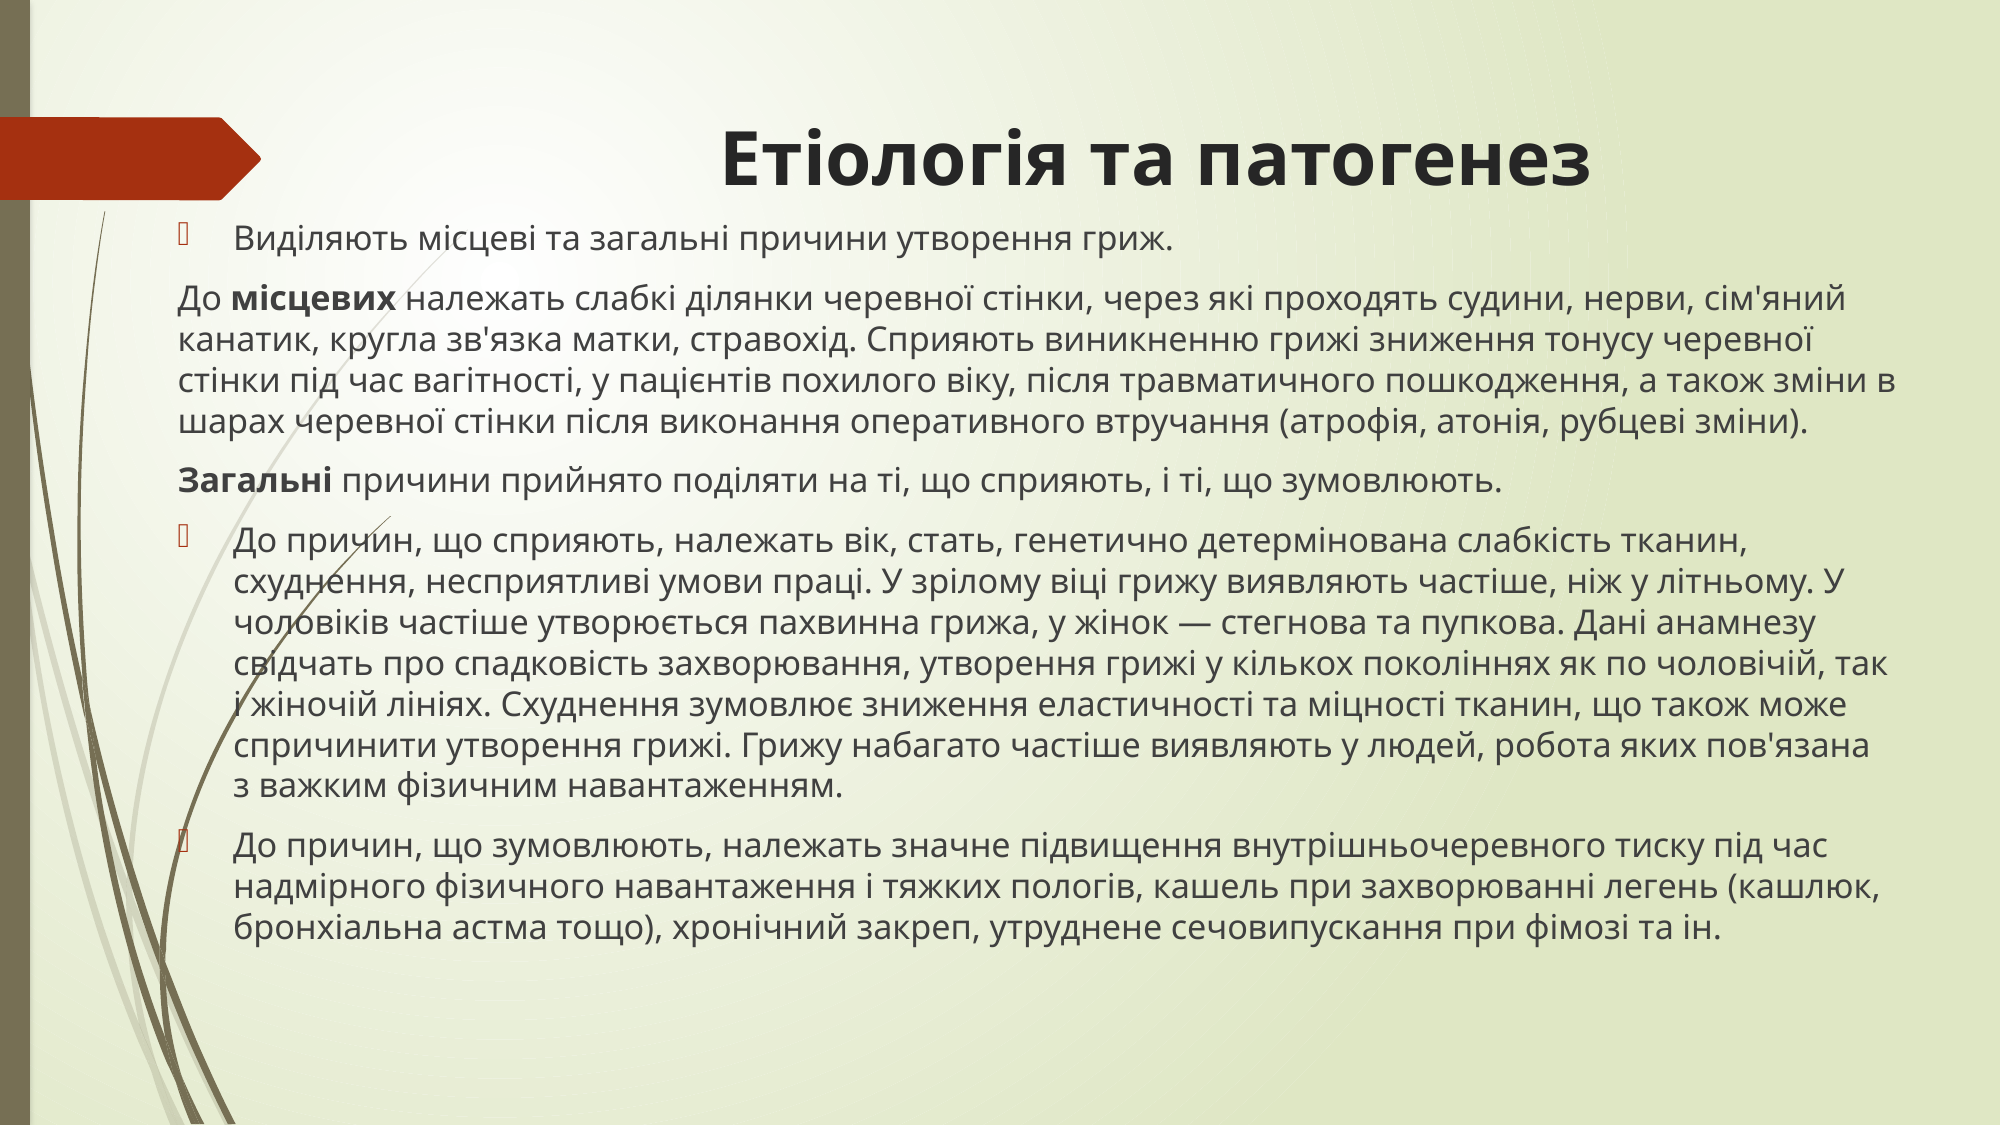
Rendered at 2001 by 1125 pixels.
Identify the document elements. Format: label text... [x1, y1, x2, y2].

title Етіологія та патогенез [425, 102, 1888, 209]
list Виділяють місцеві та загальні причини утворення гриж. До місцевих належать слабкі ділянки черевної стінки, через які проходять судини, нерви, сім'яний канатик, кругла зв'язка матки, стравохід. Сприяють виникненню грижі зниження тонусу черевної стінки під час вагітності, у пацієнтів похилого віку, після травматичного пошкодження, а також зміни в шарах черевної стінки після виконання оперативного втручання (атрофія, атонія, рубцеві зміни). Загальні причини прийнято поділяти на ті, що сприяють, і ті, що зумовлюють. До причин, що сприяють, належать вік, стать, генетично детермінована слабкість тканин, схуднення, несприятливі умови праці. У зрілому віці грижу виявляють частіше, ніж у літньому. У чоловіків частіше утворюється пахвинна грижа, у жінок — стегнова та пупкова. Дані анамнезу свідчать про спадковість захворювання, утворення грижі у кількох поколіннях як по чоловічій, так і жіночій лініях. Схуднення зумовлює зниження еластичності та міцності тканин, що також може спричинити утворення грижі. Грижу набагато частіше виявляють у людей, робота яких пов'язана з важким фізичним наван­таженням. До причин, що зумовлюють, належать значне підвищення внутрішньочеревного тиску під час надмірного фізичного навантаження і тяжких пологів, кашель при захворюванні легень (кашлюк, бронхіальна астма тощо), хроніч­ний закреп, утруднене сечовипускання при фімозі та ін. [162, 209, 1910, 1000]
